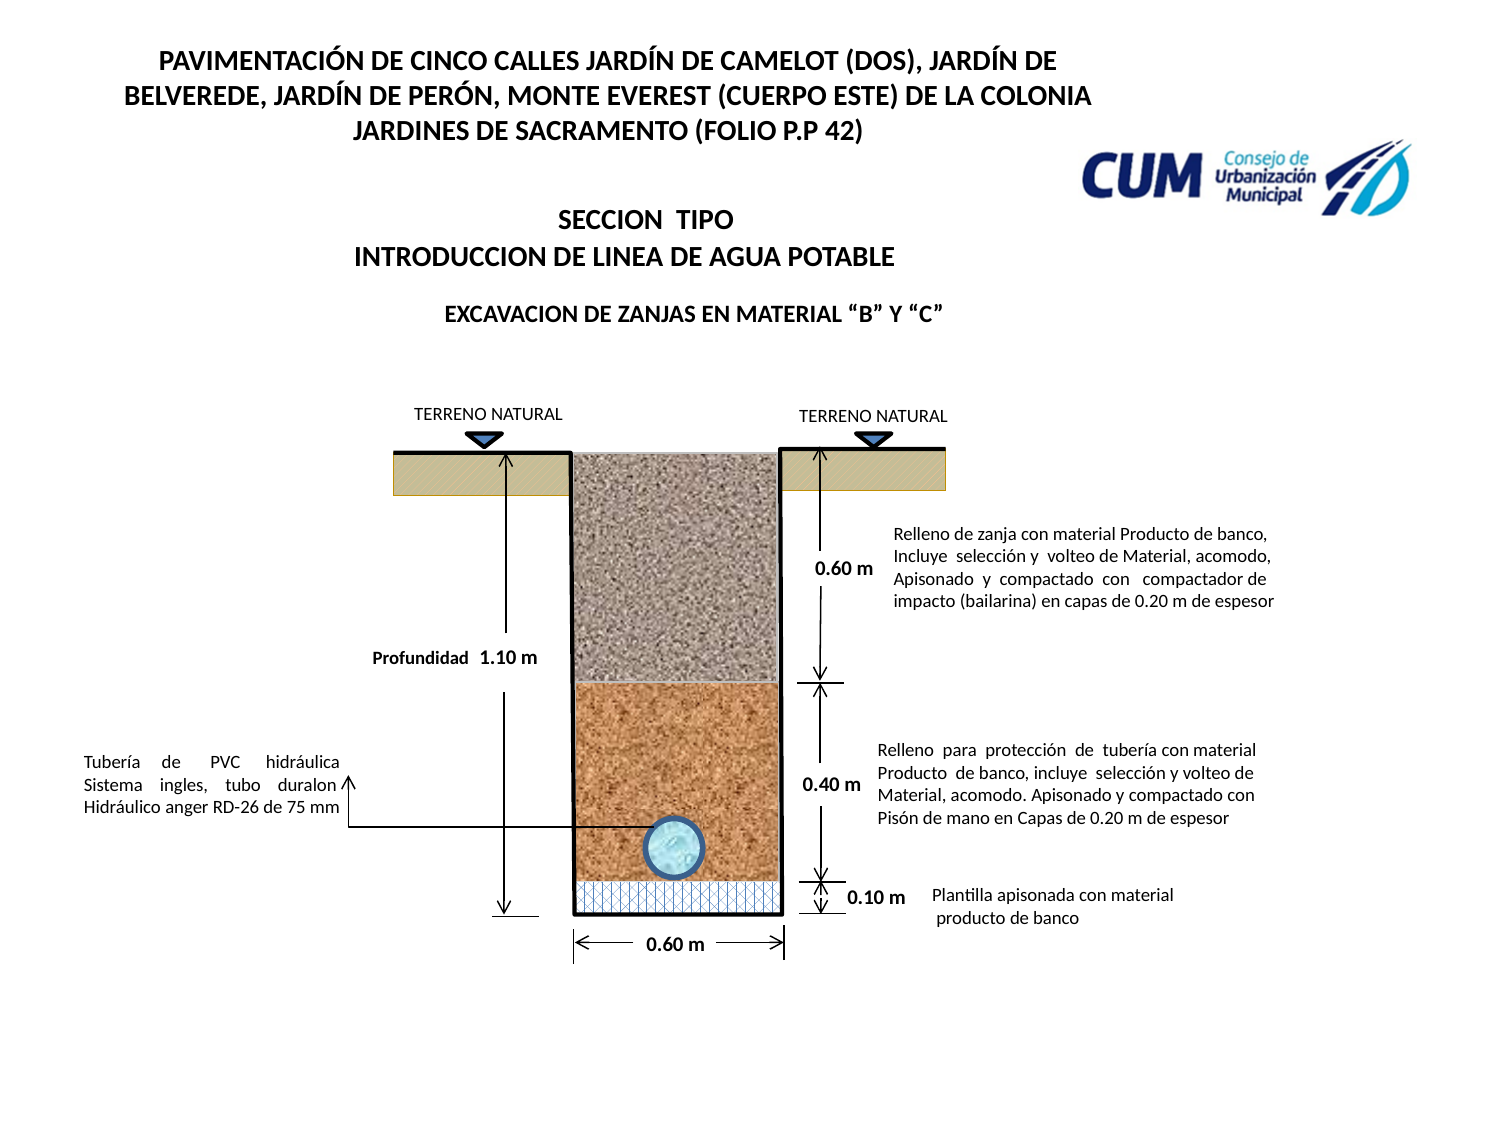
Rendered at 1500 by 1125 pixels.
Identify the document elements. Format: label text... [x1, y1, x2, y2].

text_box TERRENO NATURAL [784, 396, 963, 434]
text_box [464, 432, 504, 449]
text_box SECCION TIPO INTRODUCCION DE LINEA DE AGUA POTABLE [339, 184, 911, 280]
text_box 0.60 m [800, 547, 878, 587]
text_box [391, 451, 503, 497]
text_box 1.10 m [464, 636, 554, 677]
text_box [393, 446, 819, 917]
text_box EXCAVACION DE ZANJAS EN MATERIAL “B” Y “C” [429, 290, 961, 336]
text_box 0.40 m [787, 763, 862, 803]
text_box [821, 446, 946, 452]
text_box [474, 648, 528, 955]
text_box Profundidad [357, 638, 484, 676]
text_box Tubería de PVC hidráulica Sistema ingles, tubo duralon Hidráulico anger RD-26 de 75 mm [69, 742, 360, 826]
text_box PAVIMENTACIÓN DE CINCO CALLES JARDÍN DE CAMELOT (DOS), JARDÍN DE BELVEREDE, JARDÍN DE PERÓN, MONTE EVEREST (CUERPO ESTE) DE LA COLONIA JARDINES DE SACRAMENTO (FOLIO P.P 42) [88, 33, 1129, 154]
text_box 0.10 m [832, 876, 917, 917]
text_box [783, 452, 815, 493]
text_box 0.60 m [631, 923, 721, 964]
text_box Plantilla apisonada con material producto de banco [917, 875, 1189, 936]
text_box TERRENO NATURAL [399, 394, 578, 432]
text_box [854, 434, 894, 446]
text_box Relleno de zanja con material Producto de banco, Incluye selección y volteo de Material, acomodo, Apisonado y compactado con compactador de impacto (bailarina) en capas de 0.20 m de espesor [878, 514, 1289, 619]
text_box Relleno para protección de tubería con material Producto de banco, incluye selección y volteo de Material, acomodo. Apisonado y compactado con Pisón de mano en Capas de 0.20 m de espesor [862, 730, 1274, 836]
text_box [825, 446, 948, 493]
picture [1078, 138, 1417, 220]
text_box [509, 455, 568, 497]
